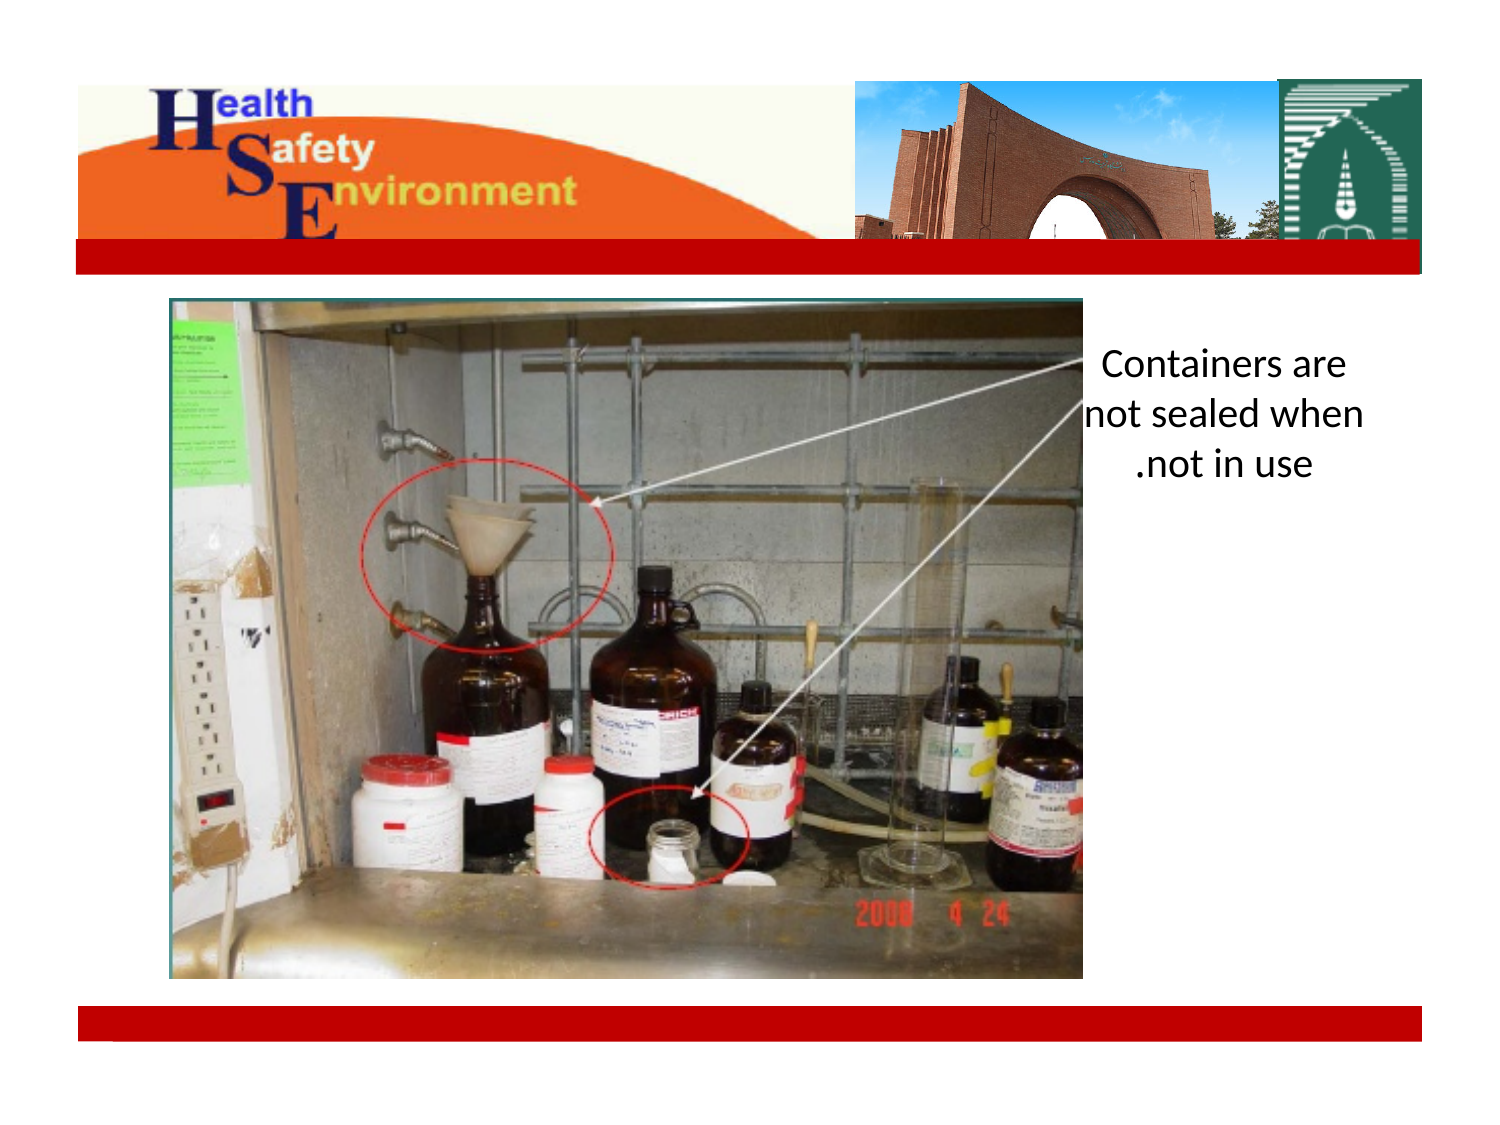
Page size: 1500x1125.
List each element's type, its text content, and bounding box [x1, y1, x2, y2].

picture [78, 79, 1422, 274]
picture [169, 298, 1083, 979]
text_box Containers are not sealed when not in use. [1088, 328, 1500, 493]
